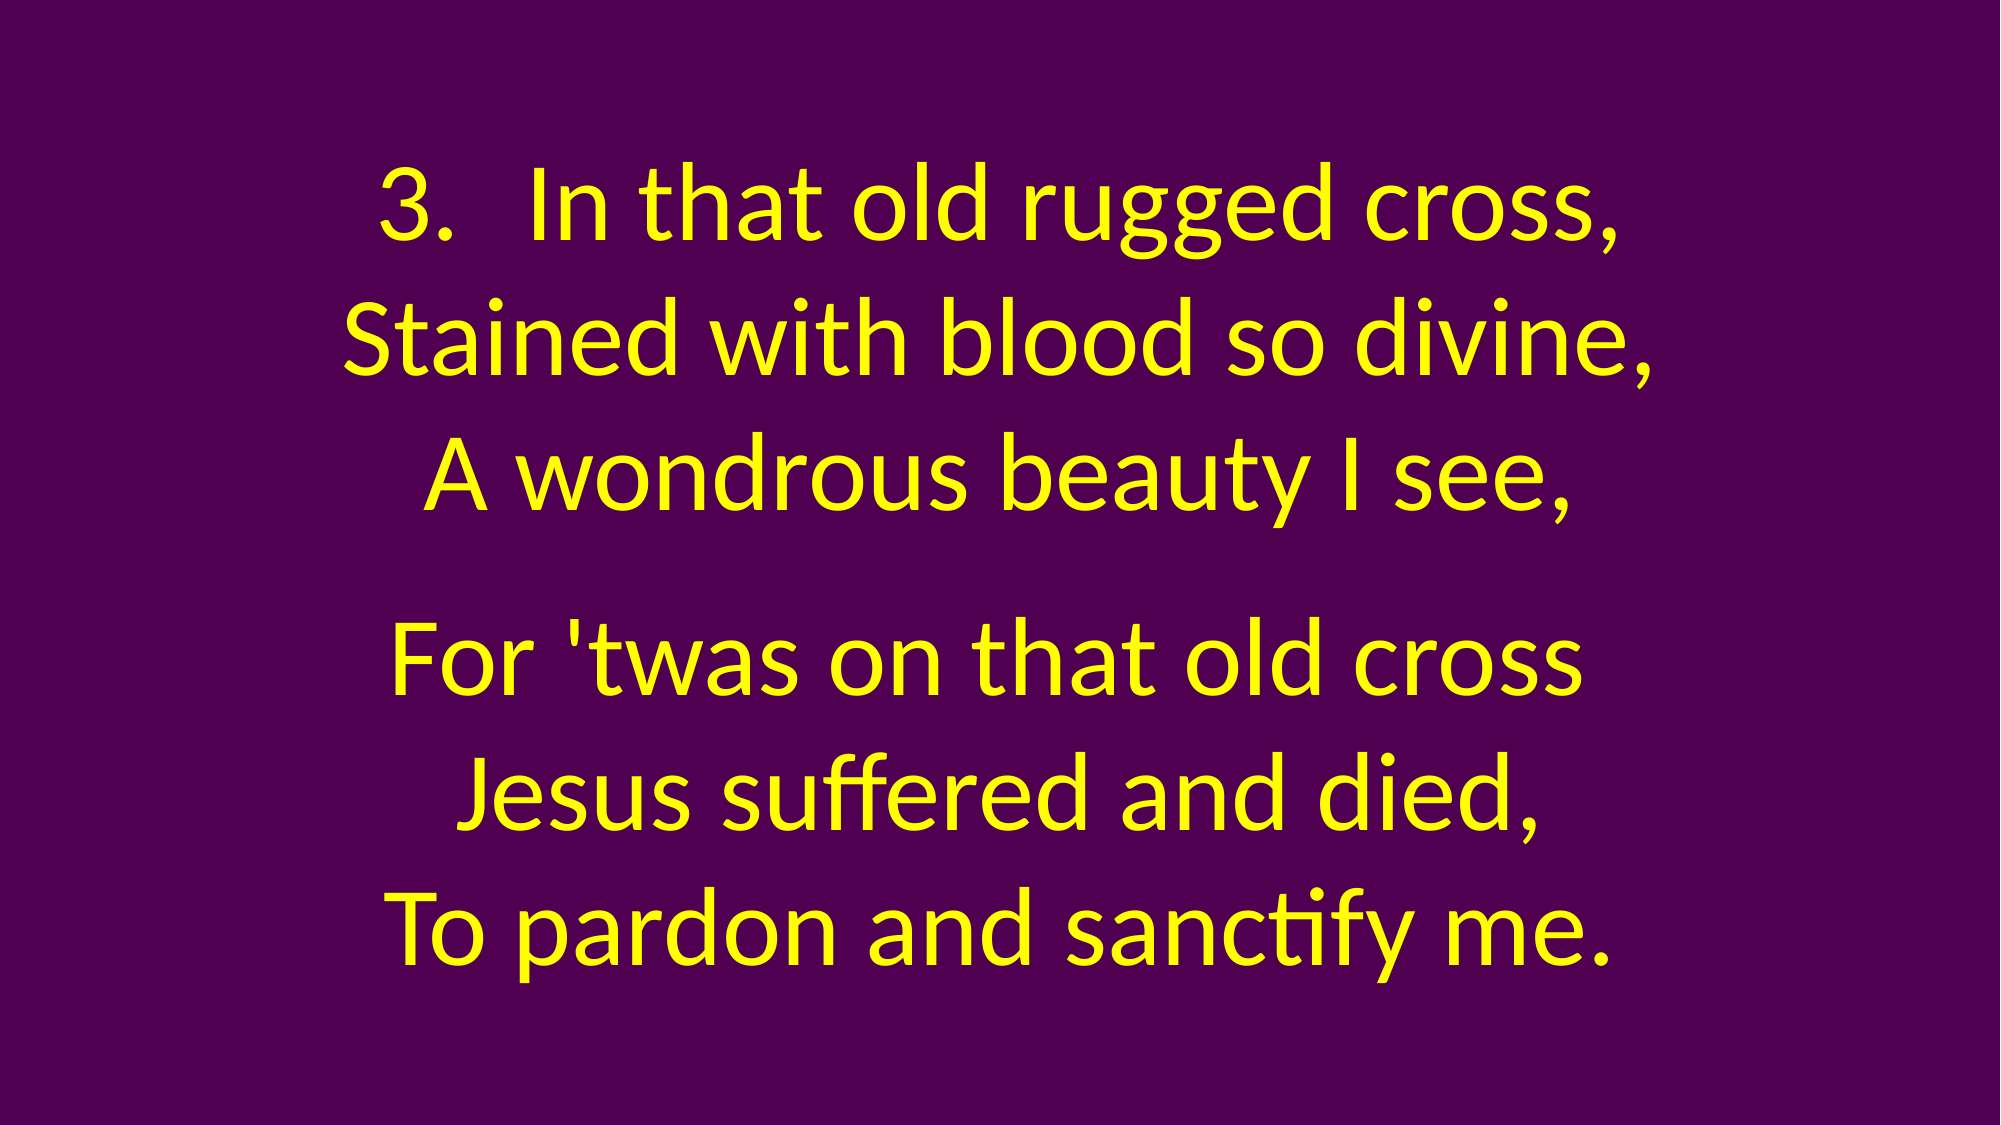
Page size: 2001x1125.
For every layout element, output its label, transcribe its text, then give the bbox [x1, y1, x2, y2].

text_box In that old rugged cross, Stained with blood so divine, A wondrous beauty I see, For 'twas on that old cross Jesus suffered and died, To pardon and sanctify me. [0, 120, 2000, 996]
